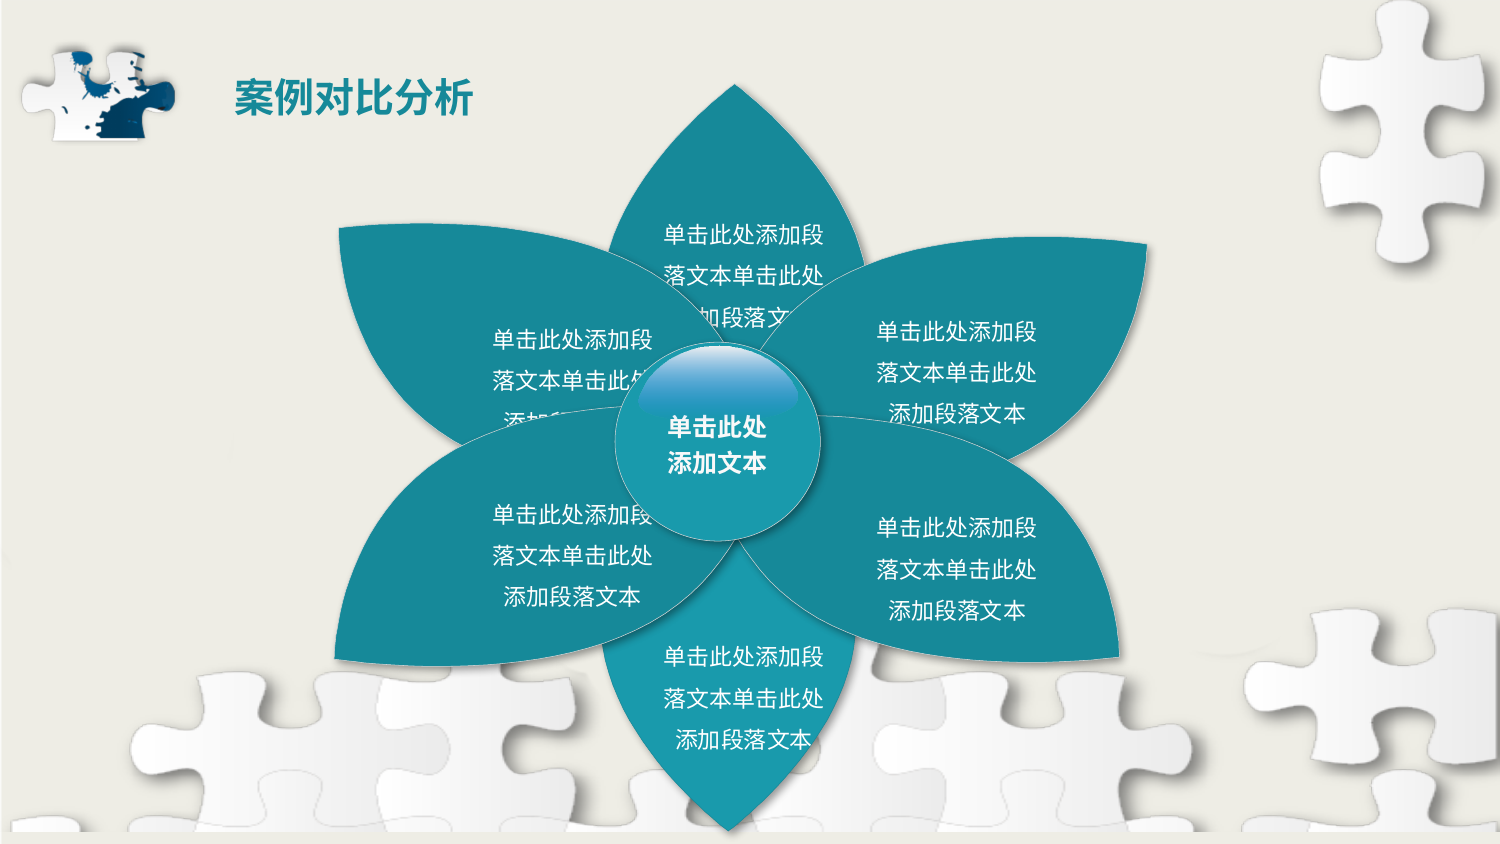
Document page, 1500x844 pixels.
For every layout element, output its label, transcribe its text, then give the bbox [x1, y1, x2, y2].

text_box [600, 660, 856, 832]
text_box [793, 426, 1136, 651]
text_box 案例对比分析 [206, 61, 502, 132]
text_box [790, 246, 1163, 483]
picture [0, 0, 1500, 844]
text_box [318, 415, 787, 657]
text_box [319, 236, 786, 414]
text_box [614, 341, 821, 542]
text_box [600, 83, 869, 244]
